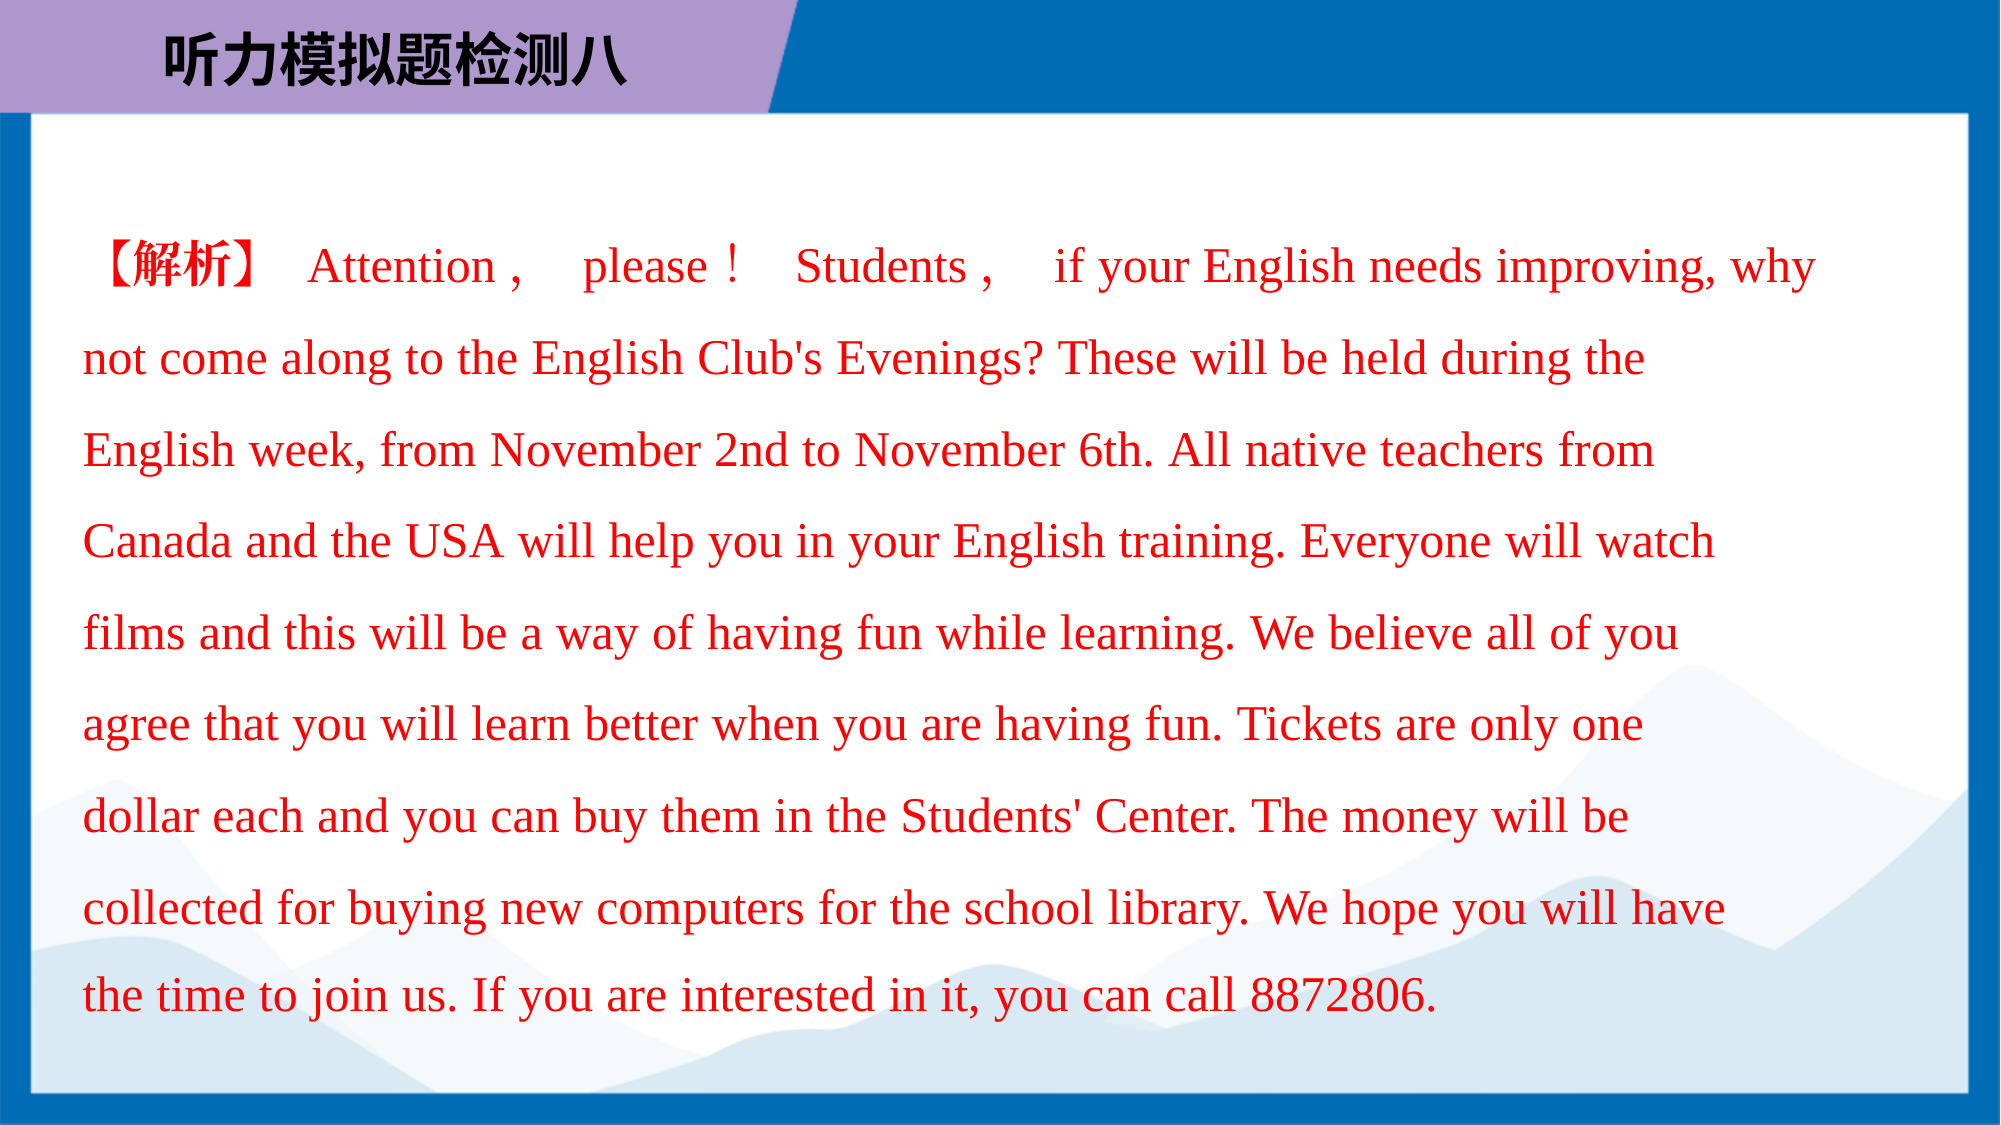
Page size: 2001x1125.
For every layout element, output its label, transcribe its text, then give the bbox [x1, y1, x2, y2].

picture [0, 0, 2000, 1125]
text_box 【解析】 Attention， please！ Students， if your English needs improving, why not come along to the English Club's Evenings? These will be held during the English week, from November 2nd to November 6th. All native teachers from Canada and the USA will help you in your English training. Everyone will watch films and this will be a way of having fun while learning. We believe all of you agree that you will learn better when you are having fun. Tickets are only one dollar each and you can buy them in the Students' Center. The money will be collected for buying new computers for the school library. We hope you will have the time to join us. If you are interested in it, you can call 8872806. [82, 200, 1917, 1013]
